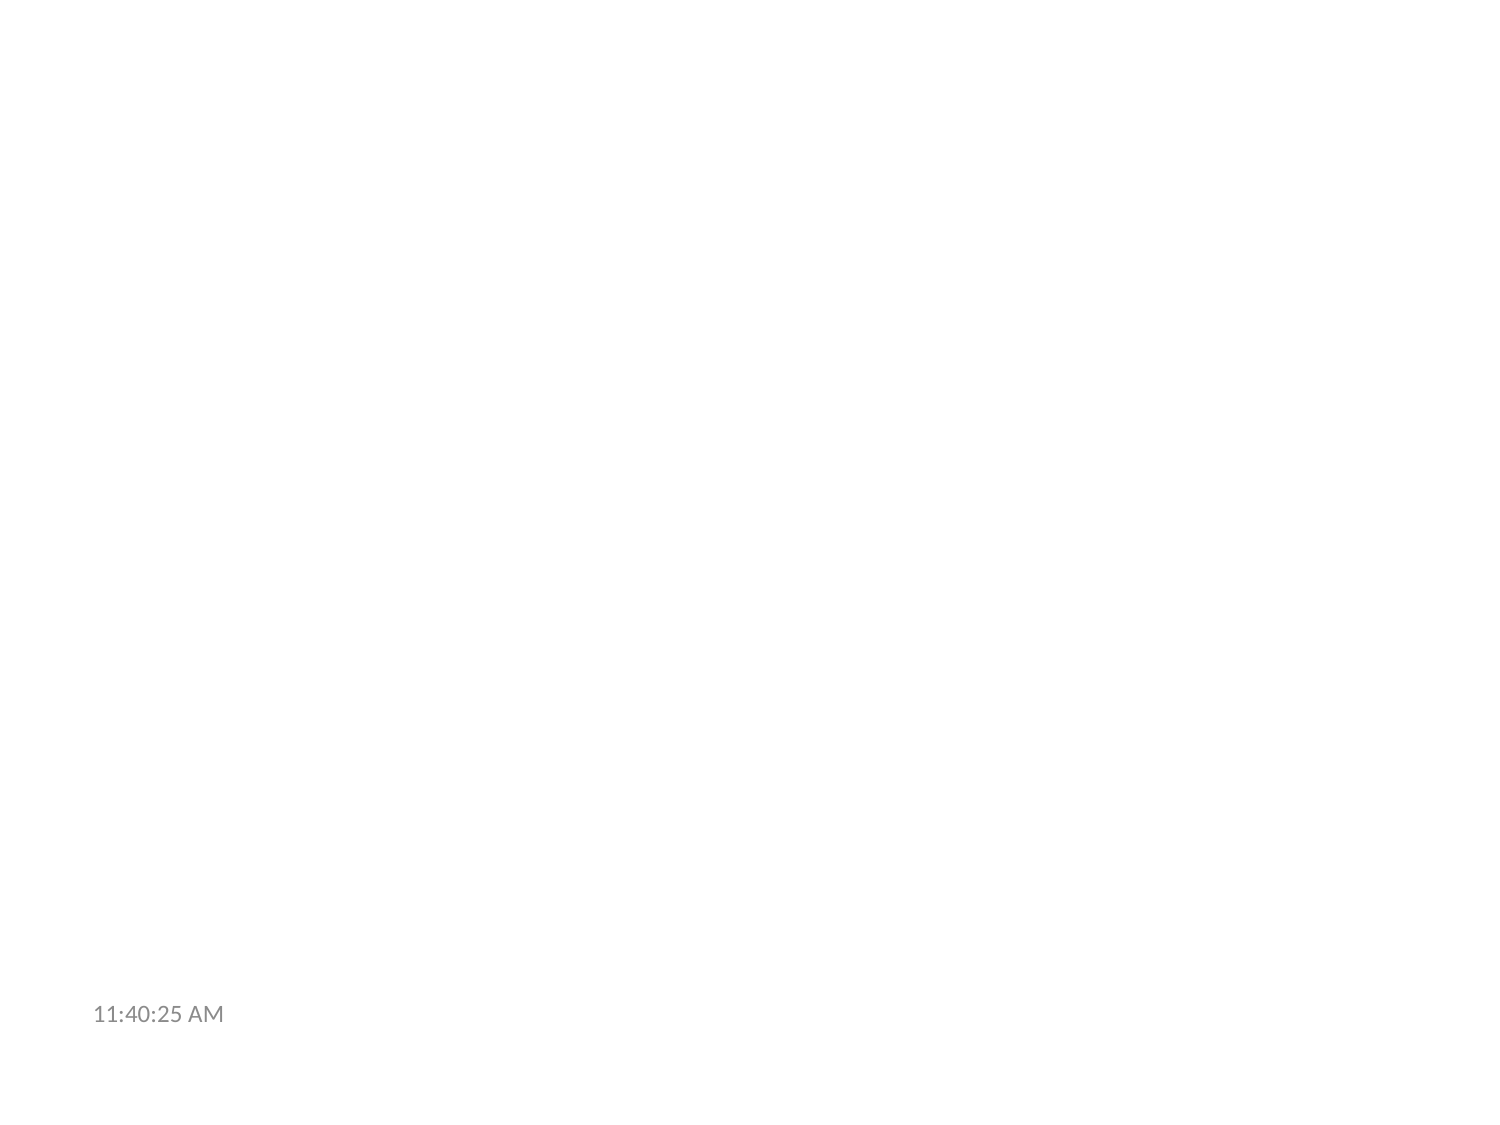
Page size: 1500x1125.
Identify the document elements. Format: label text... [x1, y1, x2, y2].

text_box 3:35:09 PM [77, 982, 428, 1043]
